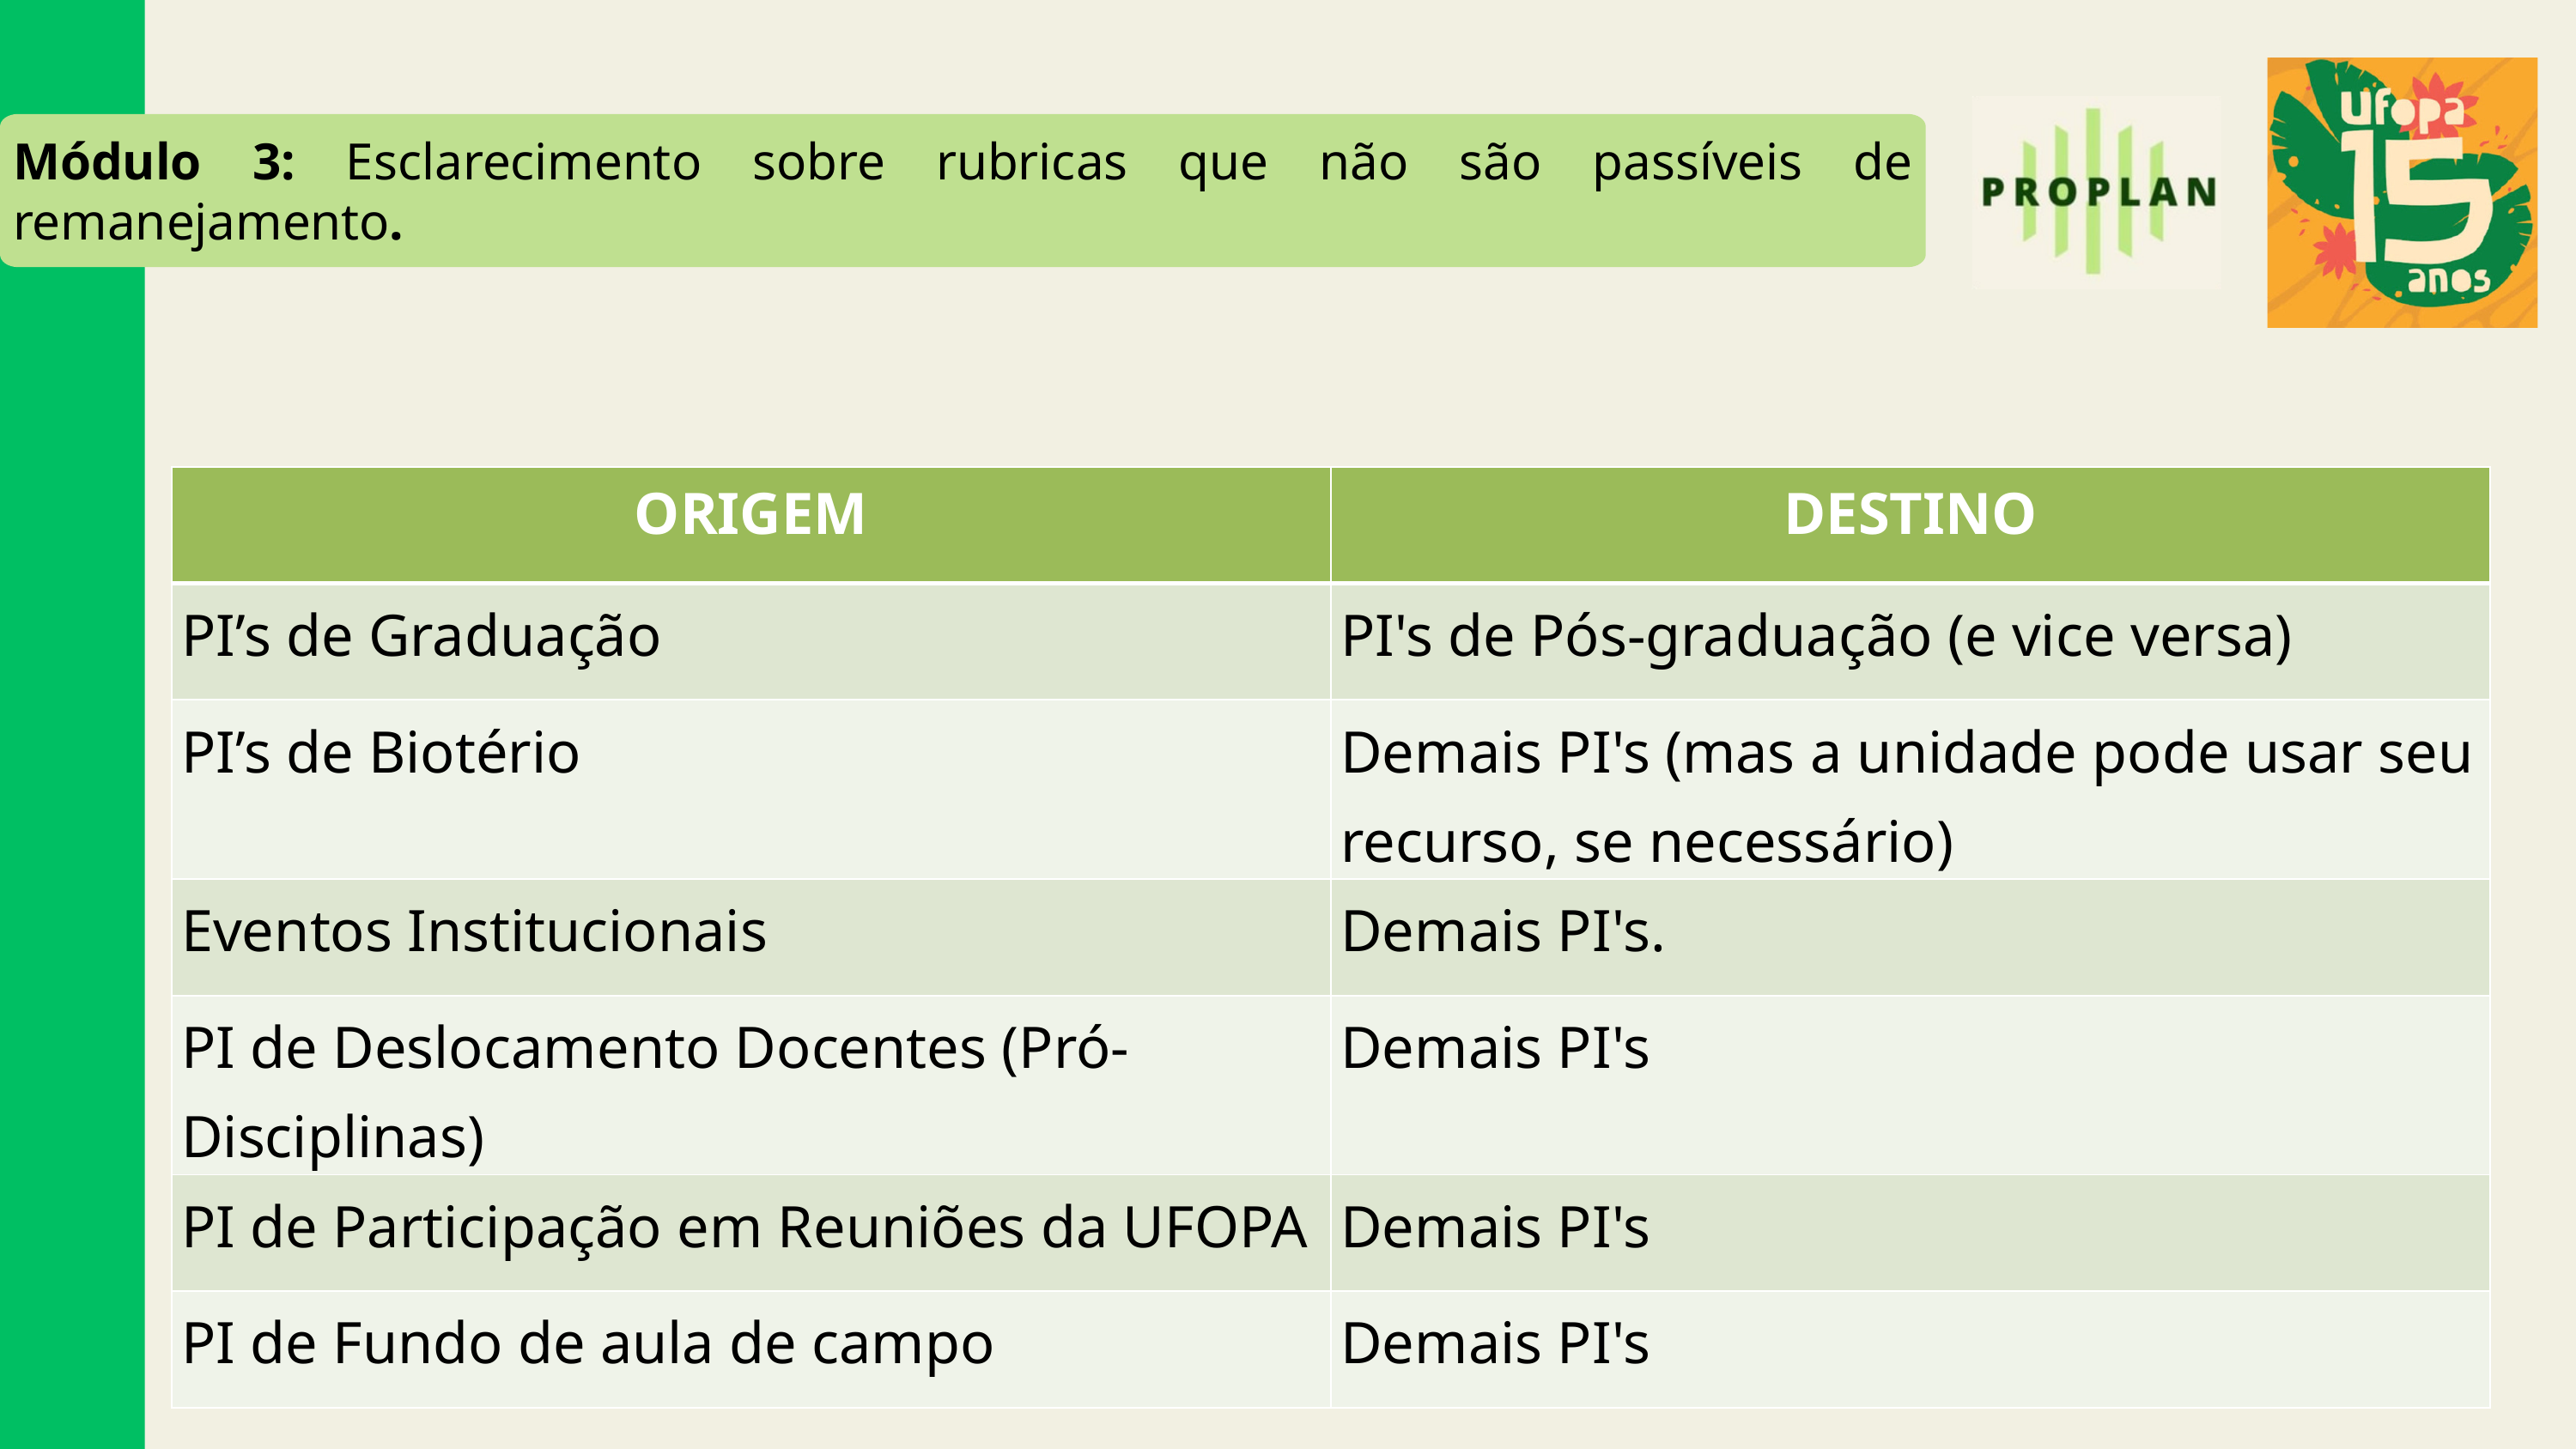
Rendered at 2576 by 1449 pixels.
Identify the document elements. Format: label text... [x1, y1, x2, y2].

table_header DESTINO [1332, 468, 2489, 581]
text_box [2267, 58, 2538, 328]
table_cell PI de Deslocamento Docentes (Pró-Disciplinas) [173, 997, 1330, 1174]
table_cell Demais PI's (mas a unidade pode usar seu recurso, se necessário) [1332, 700, 2489, 878]
title Módulo 3: Esclarecimento sobre rubricas que não são passíveis de remanejamento. [152, 109, 1926, 113]
table_cell Demais PI's [1332, 1292, 2489, 1407]
table_cell Demais PI's. [1332, 880, 2489, 995]
table_cell Demais PI's [1332, 1175, 2489, 1290]
text_box [1971, 96, 2221, 289]
table_cell PI de Participação em Reuniões da UFOPA [173, 1175, 1330, 1290]
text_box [0, 113, 1926, 268]
table_header ORIGEM [173, 468, 1330, 581]
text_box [0, 0, 145, 113]
table_cell Demais PI's [1332, 997, 2489, 1174]
table_cell PI’s de Biotério [173, 700, 1330, 878]
table_cell PI de Fundo de aula de campo [173, 1292, 1330, 1407]
table_cell PI’s de Graduação [173, 585, 1330, 699]
table_cell PI's de Pós-graduação (e vice versa) [1332, 585, 2489, 699]
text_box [0, 277, 145, 1449]
table_cell Eventos Institucionais [173, 880, 1330, 995]
